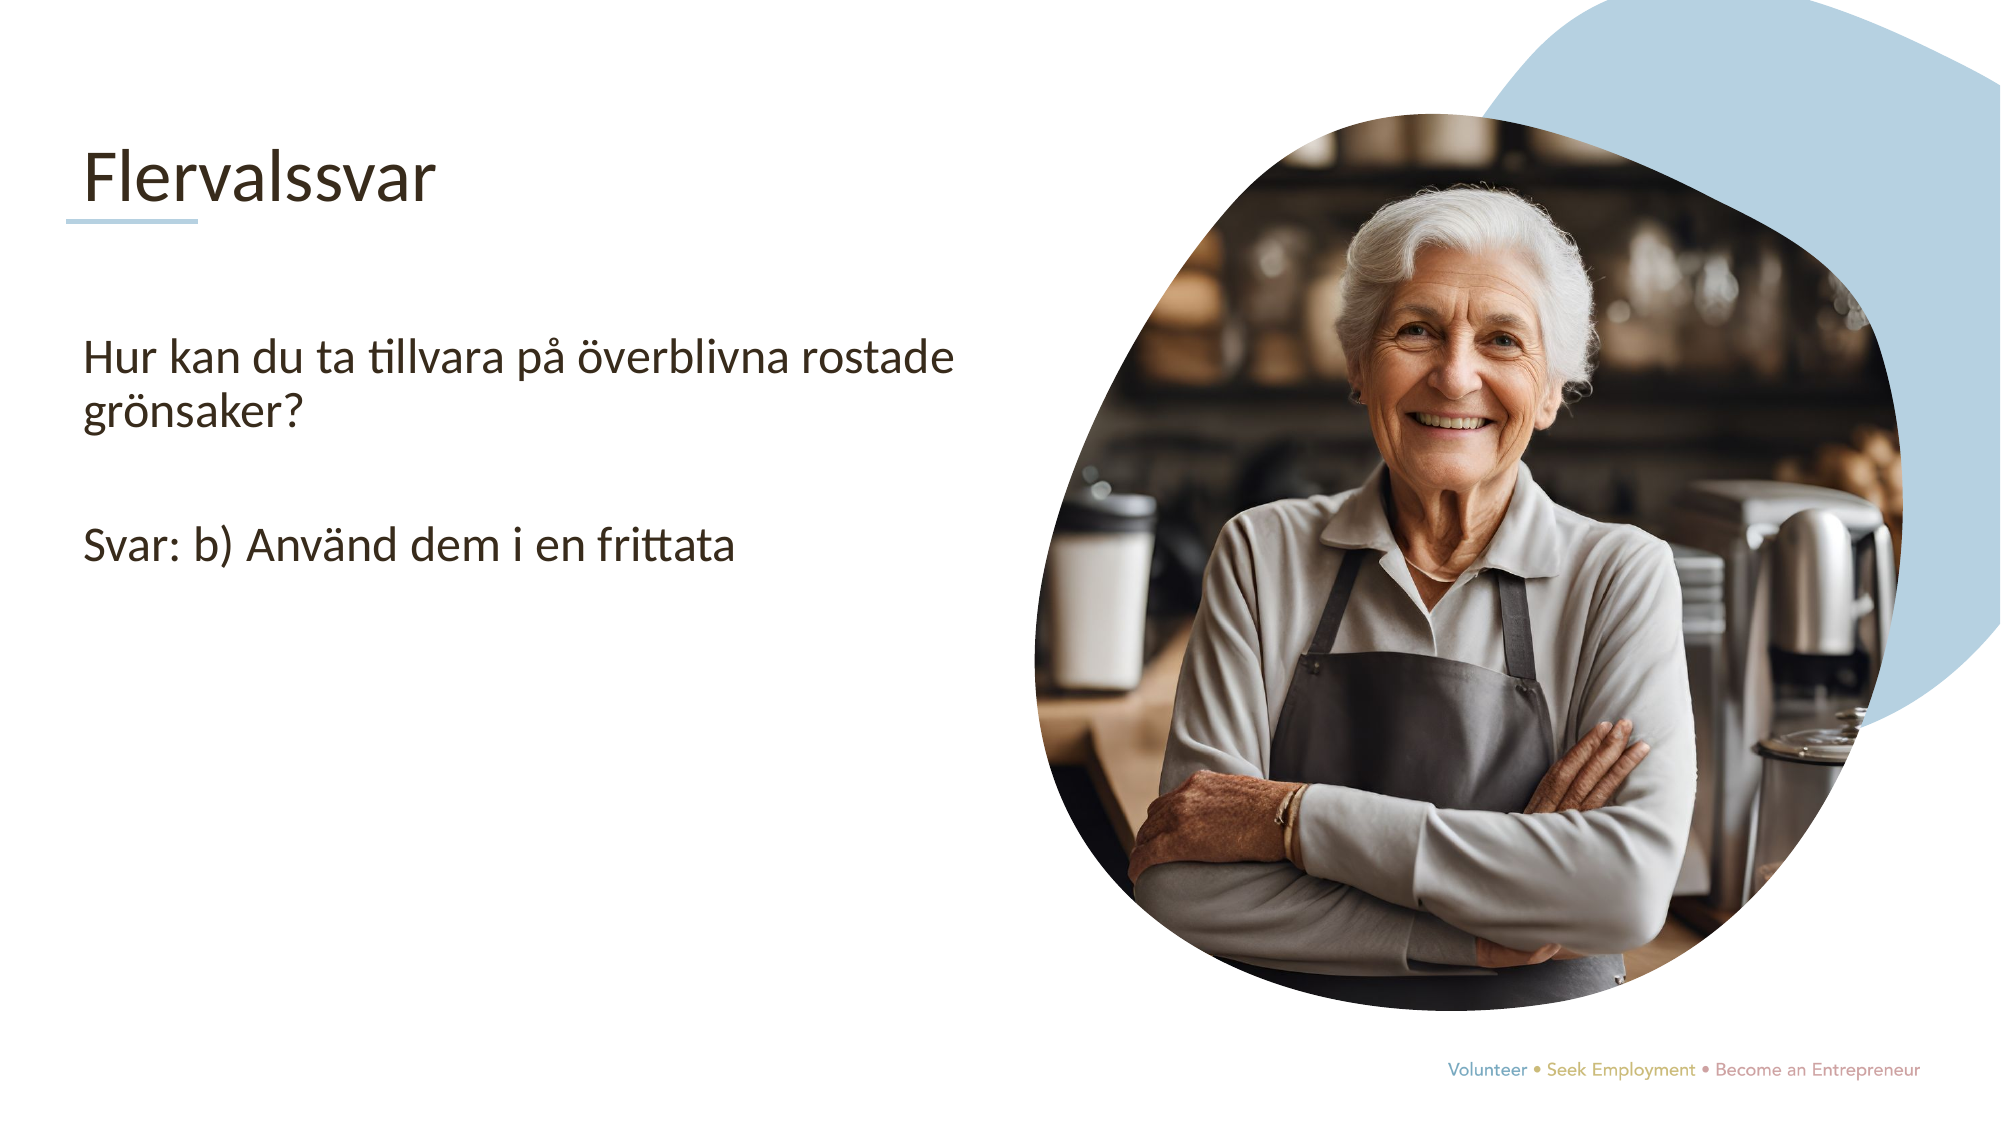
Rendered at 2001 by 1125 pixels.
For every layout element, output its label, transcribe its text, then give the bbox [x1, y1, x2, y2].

picture [1418, 1046, 1971, 1103]
text_box Flervalssvar [68, 129, 903, 356]
text_box Hur kan du ta tillvara på överblivna rostade grönsaker? Svar: b) Använd dem i en frittata [68, 322, 1034, 987]
picture [1034, 113, 1903, 1011]
